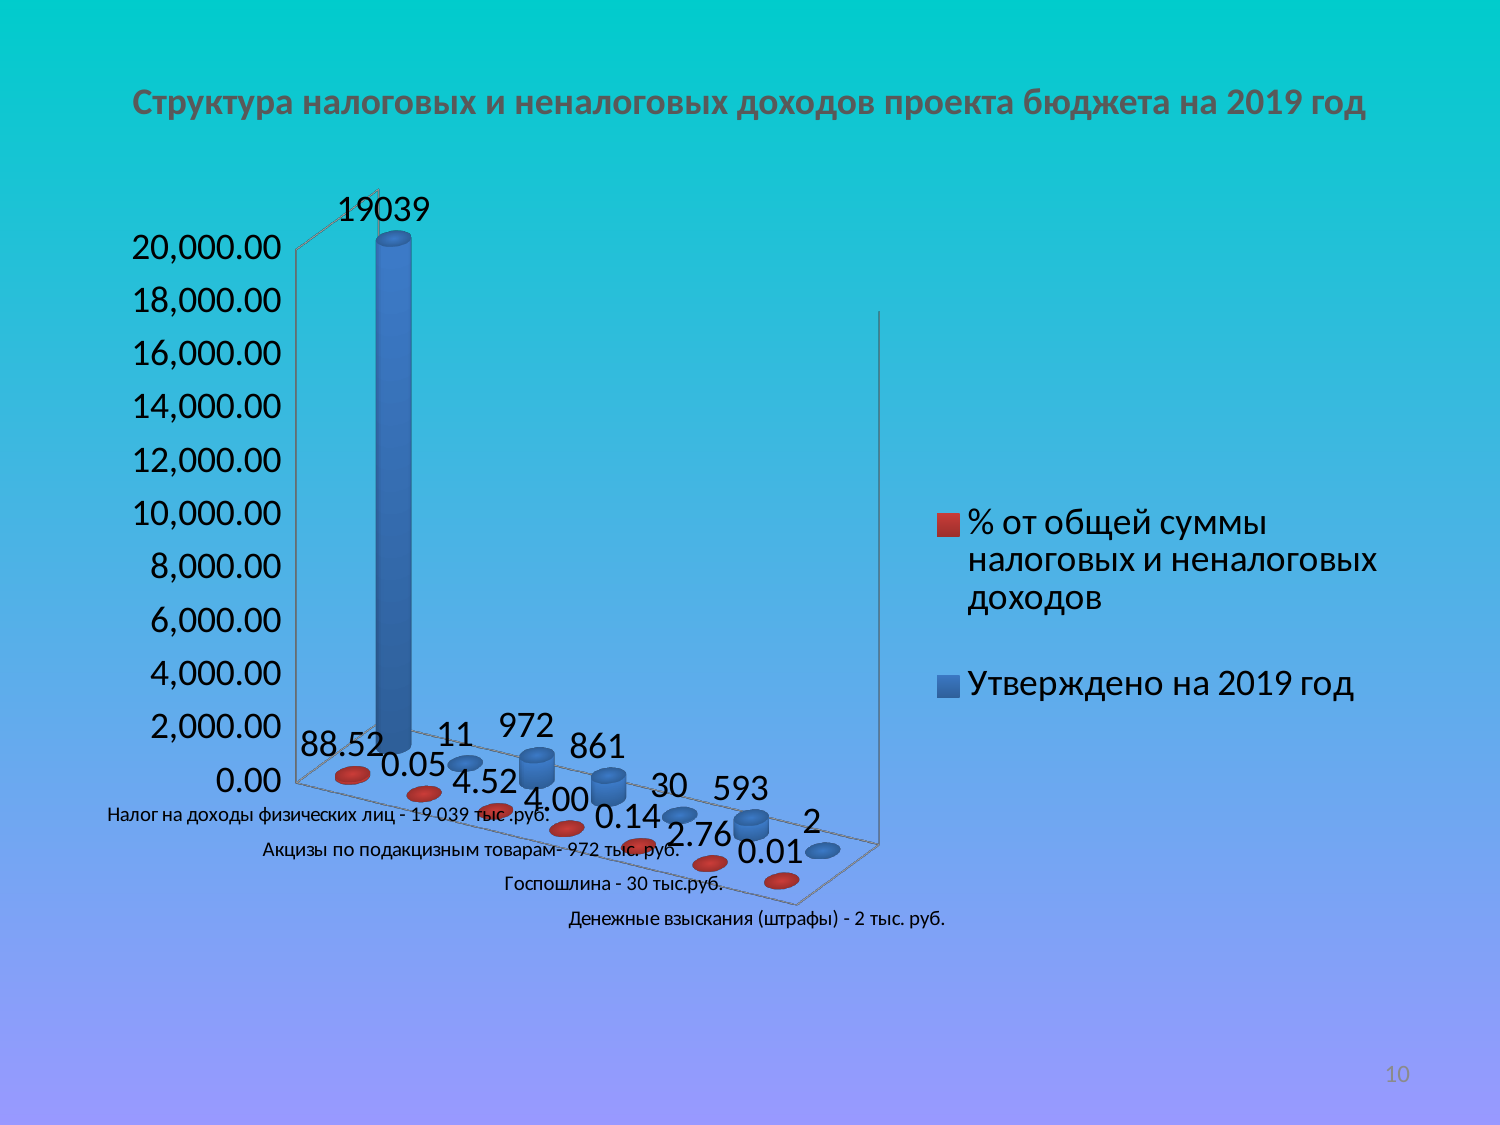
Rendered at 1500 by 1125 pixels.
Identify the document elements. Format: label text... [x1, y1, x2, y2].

chart [34, 105, 1425, 1050]
slide_number 10 [1074, 1056, 1425, 1103]
title Структура налоговых и неналоговых доходов проекта бюджета на 2019 год [74, 46, 1426, 105]
